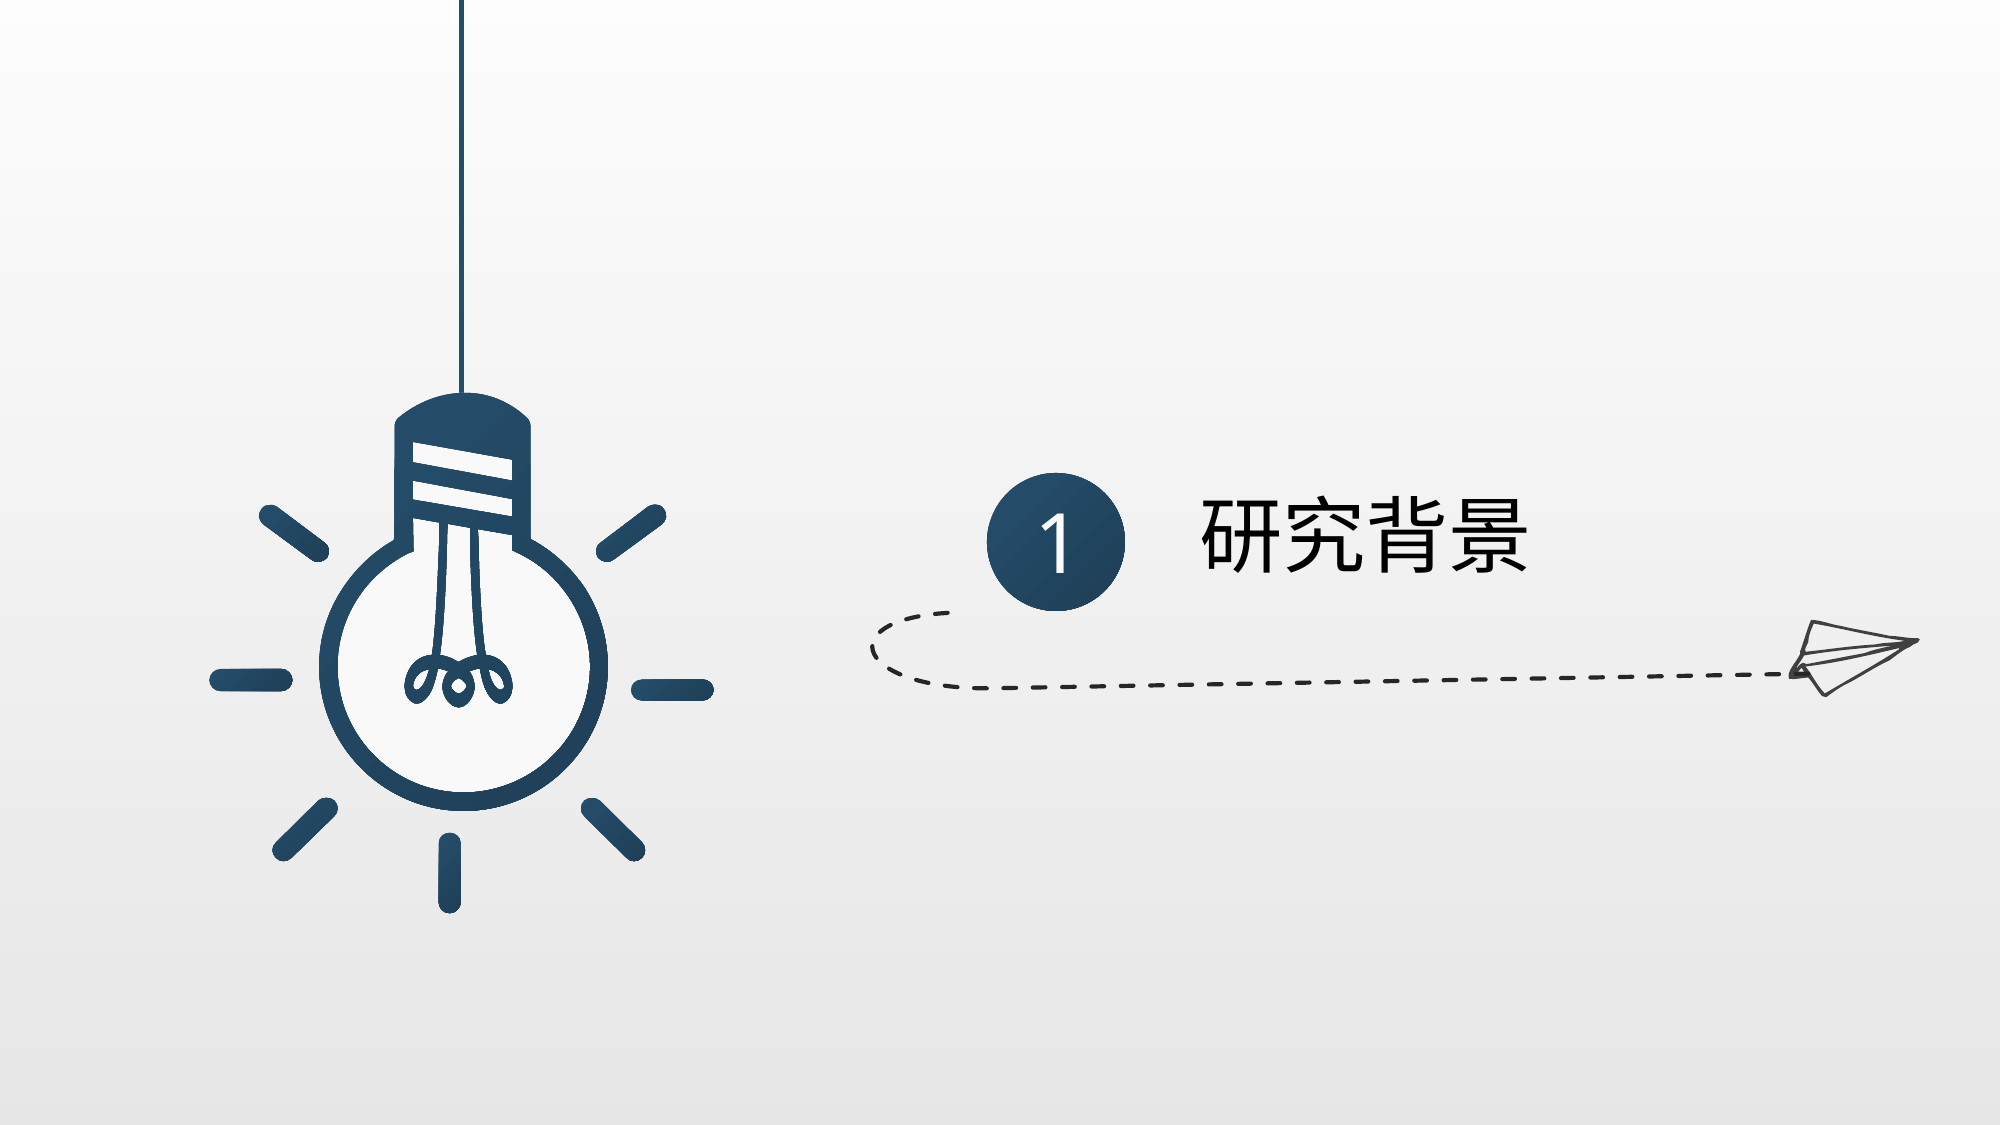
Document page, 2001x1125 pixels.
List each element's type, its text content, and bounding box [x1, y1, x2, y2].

text_box [871, 611, 1818, 690]
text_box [986, 472, 1125, 611]
text_box 研究背景 [1184, 476, 1818, 591]
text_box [209, 0, 714, 914]
text_box [1788, 619, 1920, 698]
